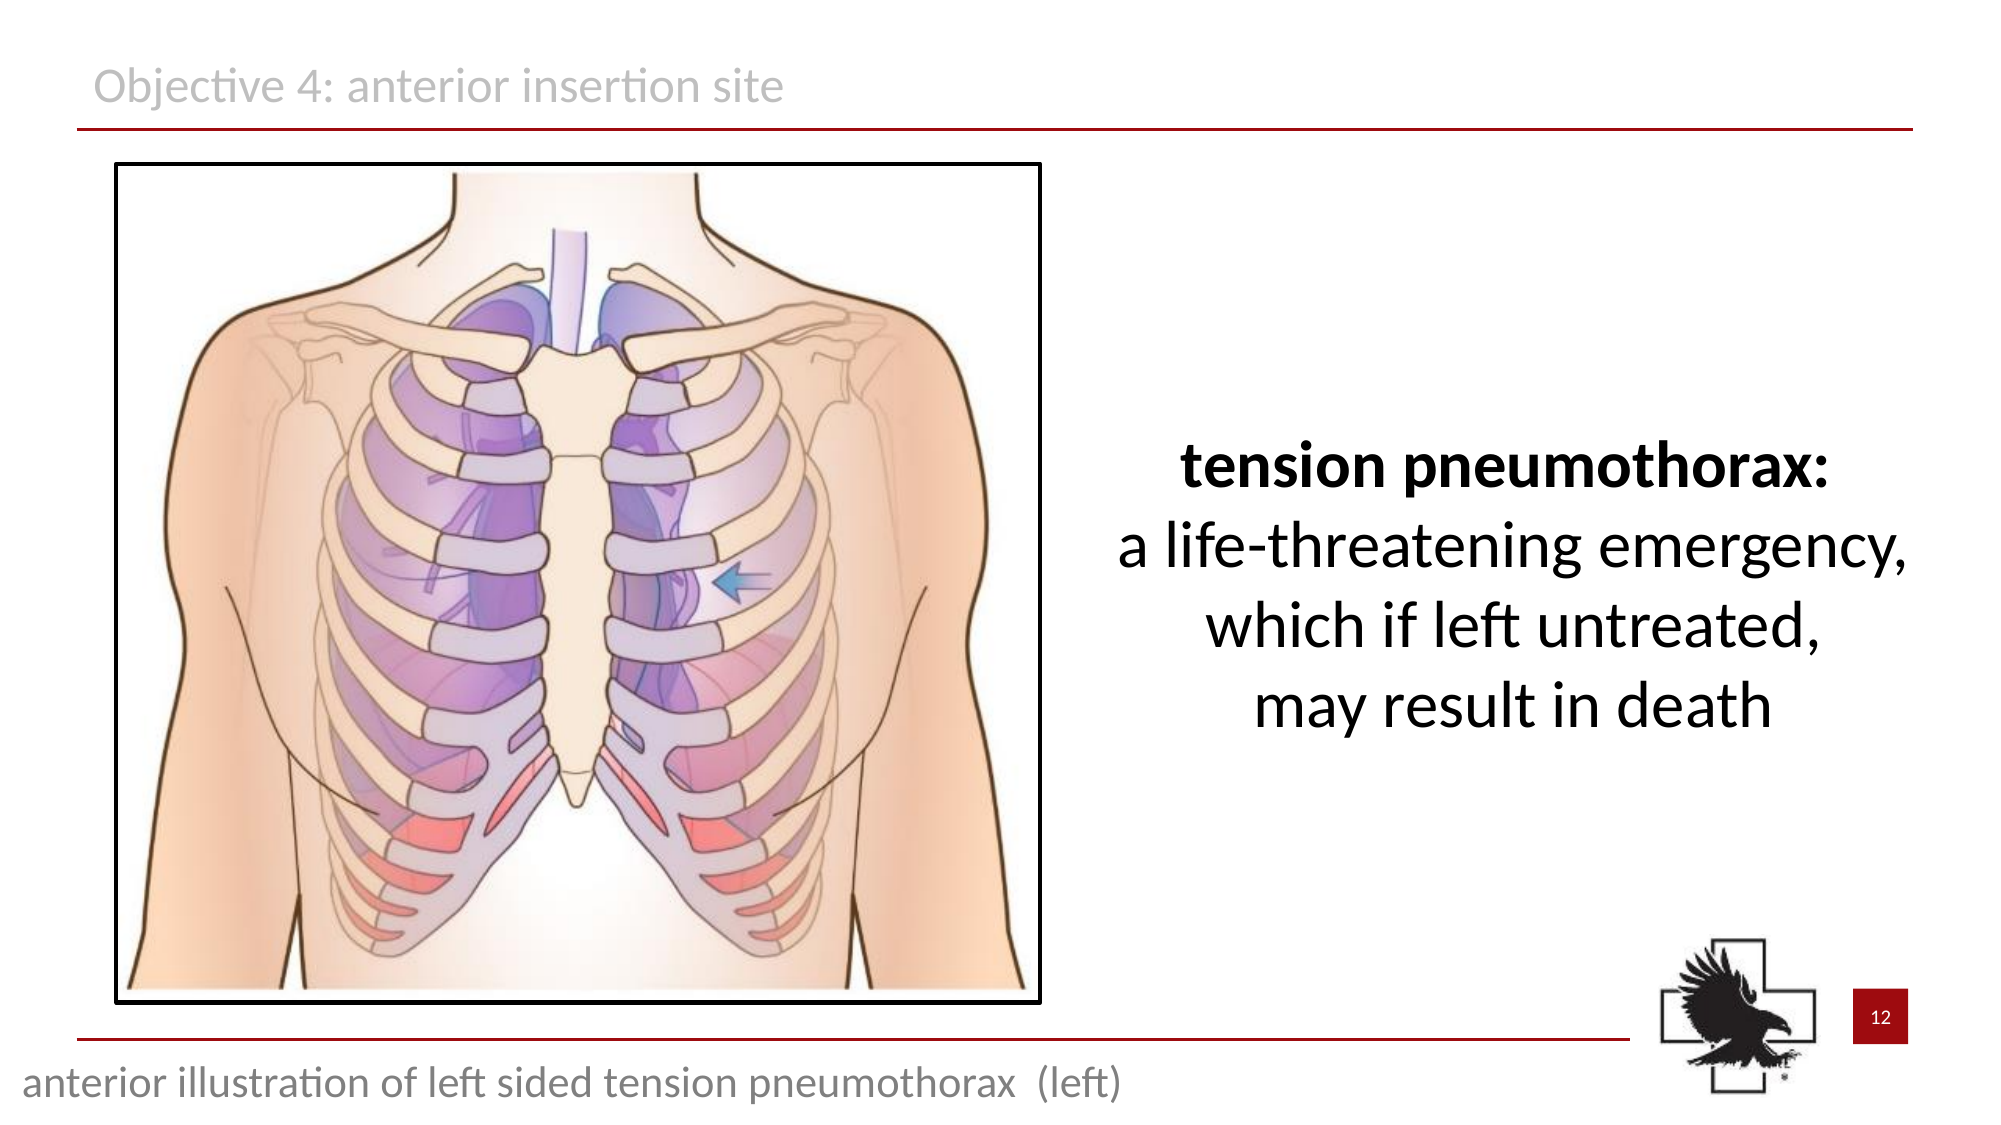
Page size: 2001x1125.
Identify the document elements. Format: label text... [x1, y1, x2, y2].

text_box anterior illustration of left sided tension pneumothorax (left) [0, 1045, 1157, 1114]
text_box Objective 4: anterior insertion site [78, 44, 819, 120]
slide_number 12 [1853, 988, 1909, 1045]
text_box tension pneumothorax: a life-threatening emergency, which if left untreated, may result in death [1090, 413, 1937, 749]
picture [1658, 934, 1821, 1098]
picture [118, 165, 1038, 1001]
